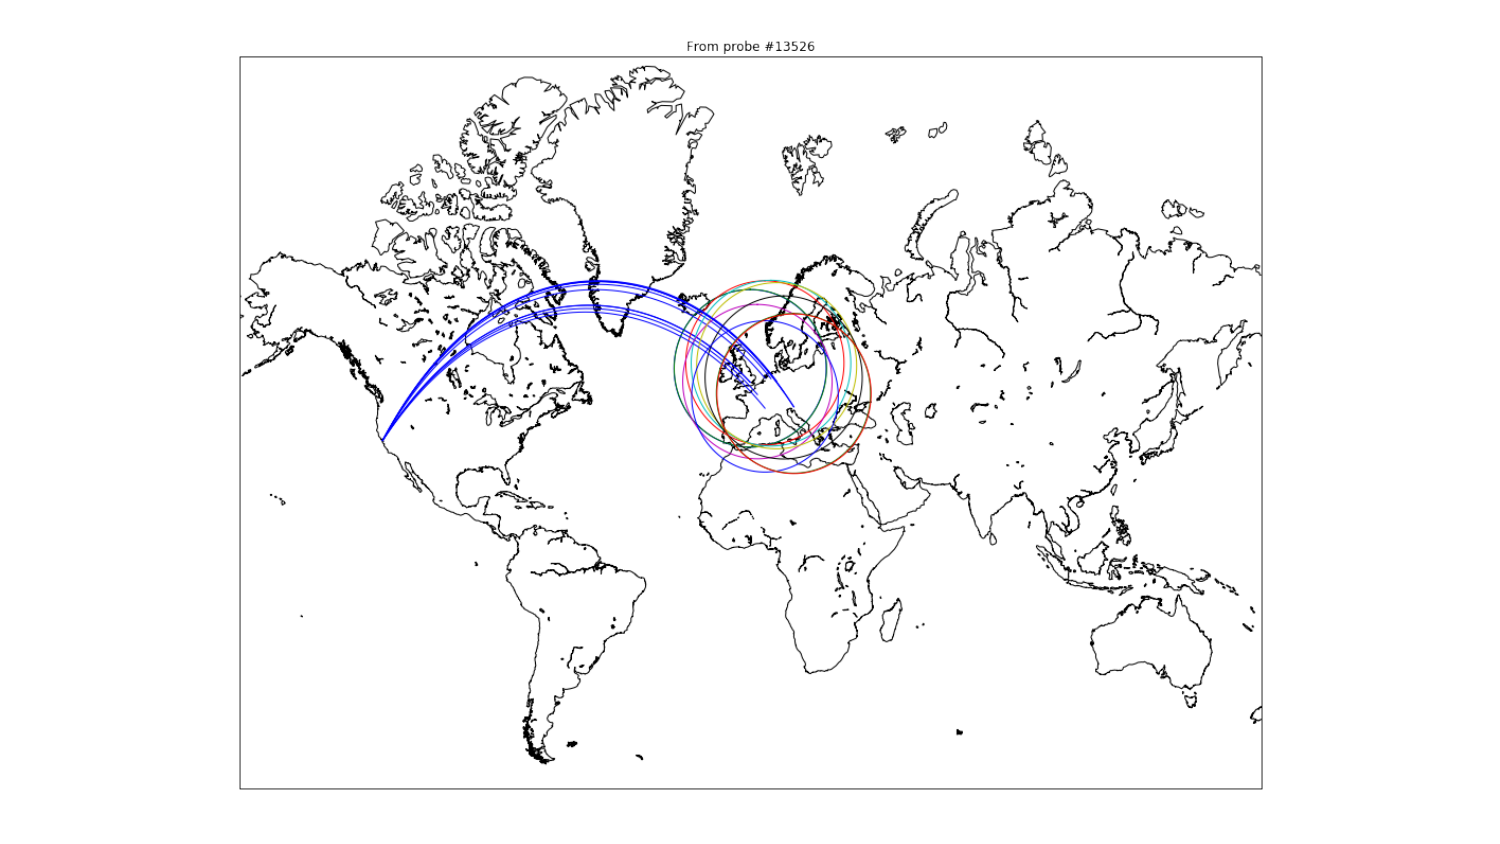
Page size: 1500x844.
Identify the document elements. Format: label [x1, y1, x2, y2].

picture [231, 33, 1269, 796]
